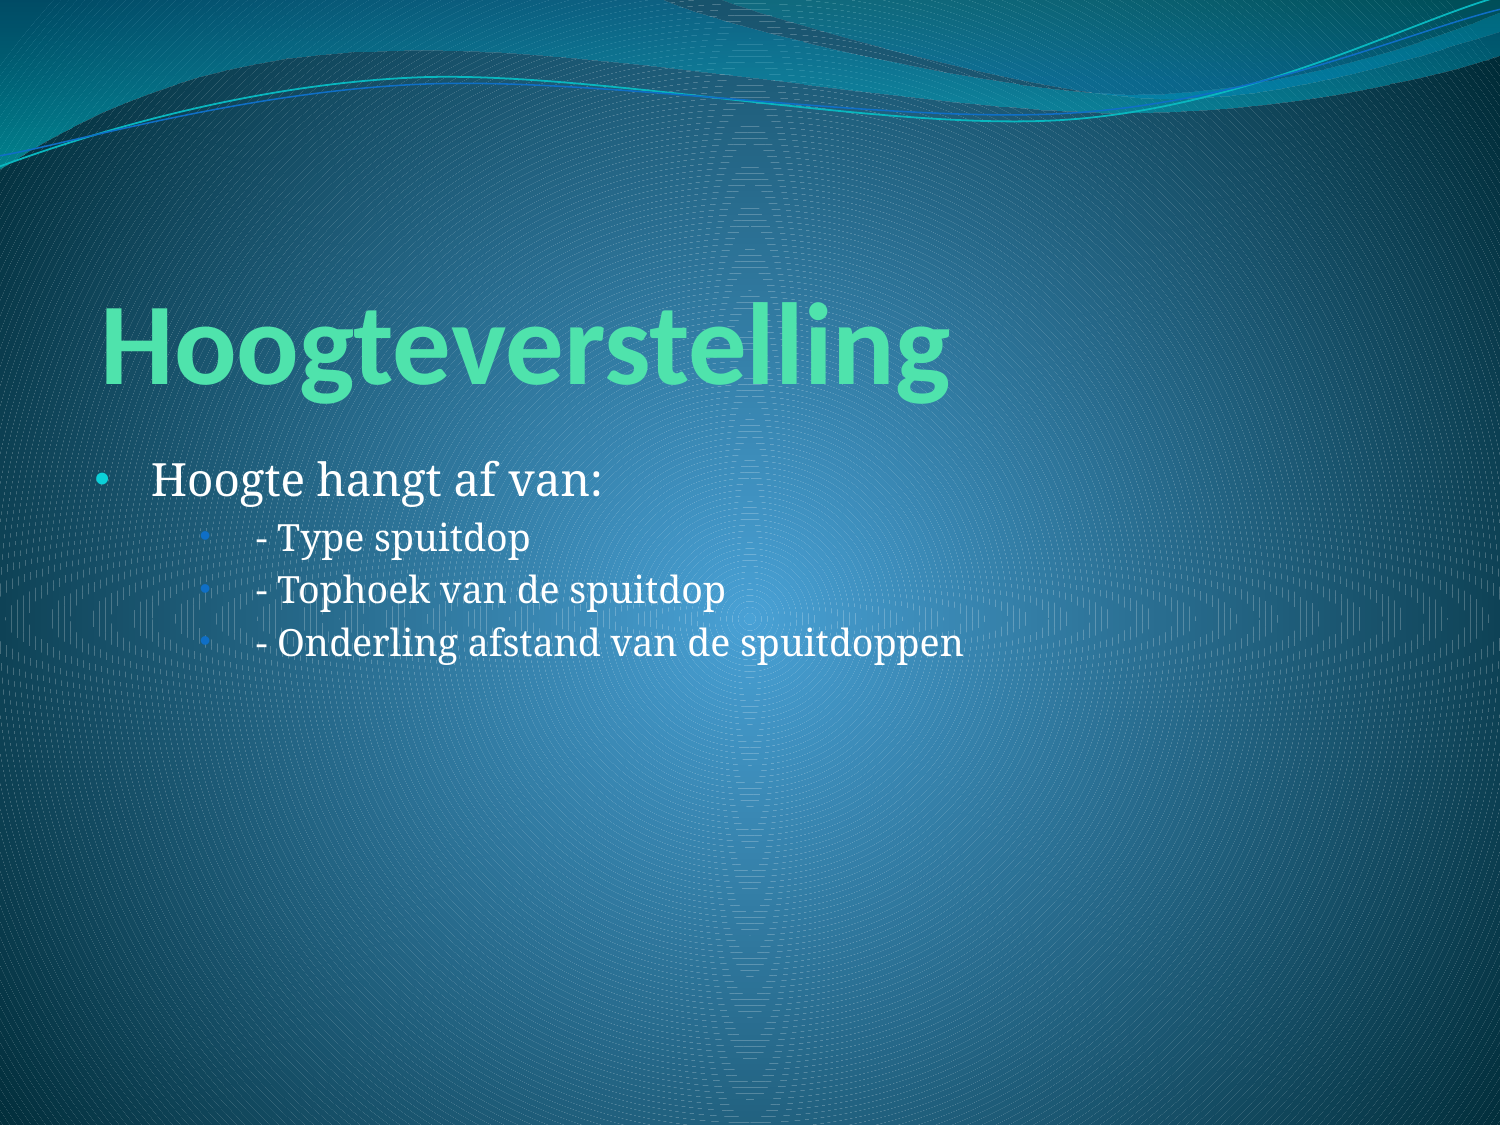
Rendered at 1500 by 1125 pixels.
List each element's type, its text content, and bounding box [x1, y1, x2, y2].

list Hoogte hangt af van: - Type spuitdop - Tophoek van de spuitdop - Onderling afstand van de spuitdoppen [86, 443, 1362, 906]
title Hoogteverstelling [100, 184, 1376, 408]
